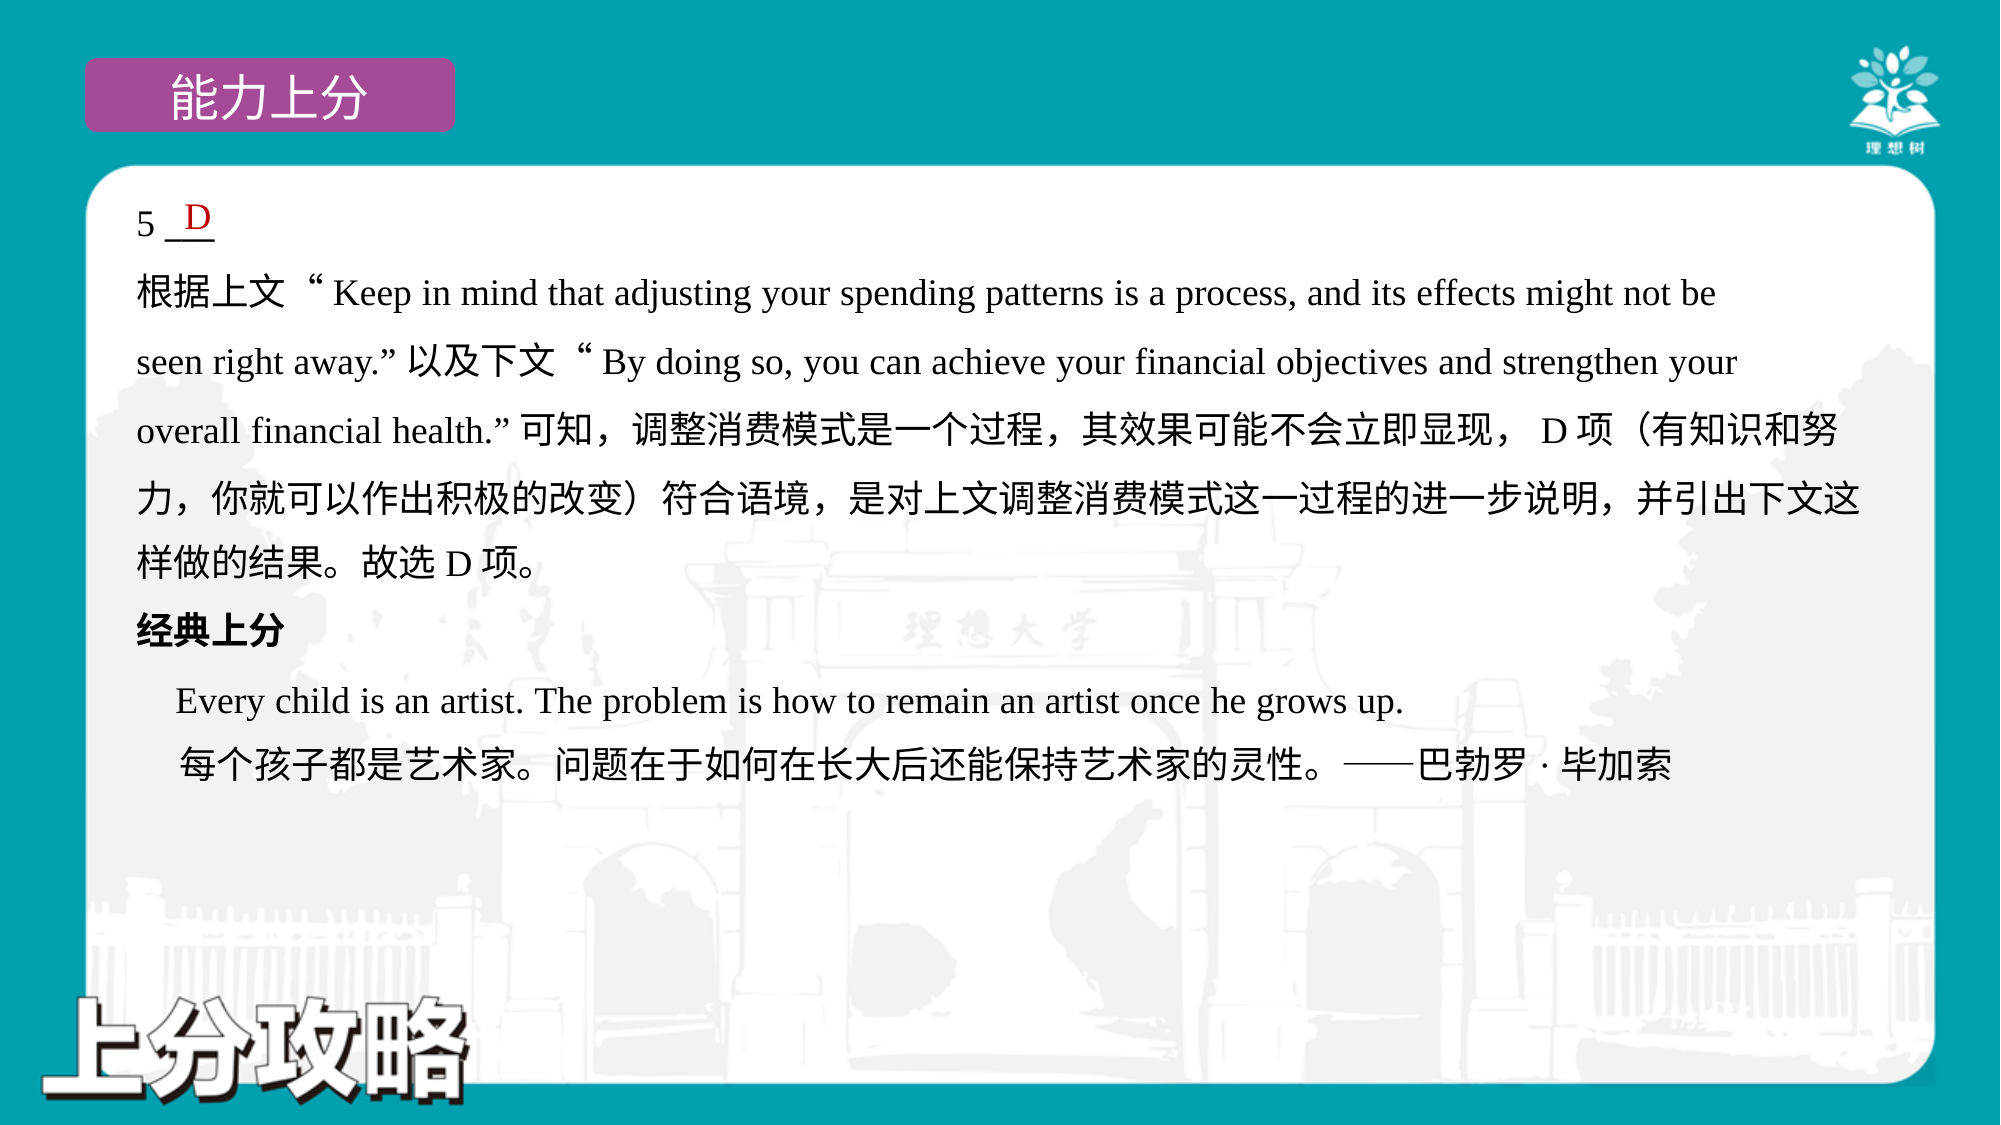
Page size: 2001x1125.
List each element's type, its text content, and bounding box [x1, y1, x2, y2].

text_box 5 ___ [136, 176, 1865, 237]
text_box D [170, 170, 226, 230]
text_box 根据上文“Keep in mind that adjusting your spending patterns is a process, and its effects might not be seen right away.”以及下文“By doing so, you can achieve your financial objectives and strengthen your overall financial health.”可知，调整消费模式是一个过程，其效果可能不会立即显现，D项（有知识和努 力，你就可以作出积极的改变）符合语境，是对上文调整消费模式这一过程的进一步说明，并引出下文这 样做的结果。故选D项。 [136, 244, 1865, 578]
text_box 经典上分 Every child is an artist. The problem is how to remain an artist once he grows up. 每个孩子都是艺术家。问题在于如何在长大后还能保持艺术家的灵性。——巴勃罗·毕加索 [136, 583, 1865, 779]
picture [0, 0, 2000, 1125]
